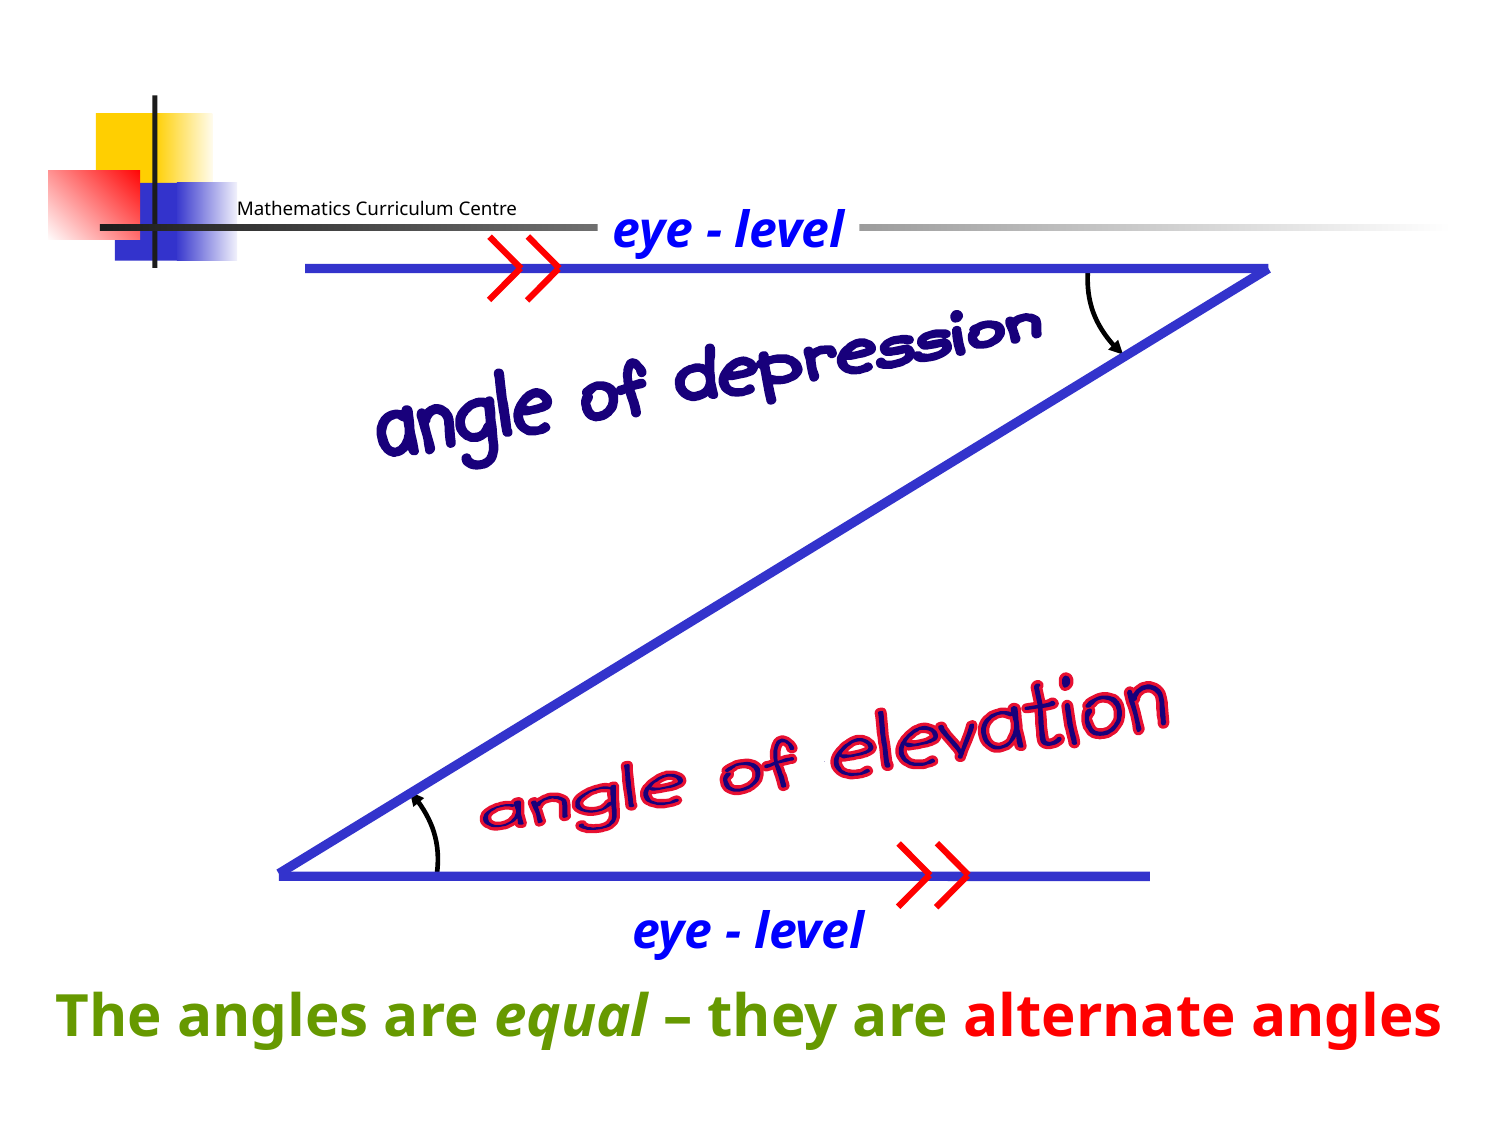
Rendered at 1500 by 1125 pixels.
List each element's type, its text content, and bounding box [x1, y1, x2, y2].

picture [461, 641, 1186, 881]
text_box [334, 791, 438, 876]
picture [359, 265, 1059, 496]
text_box [1087, 270, 1191, 355]
text_box The angles are equal – they are alternate angles [40, 970, 1458, 1056]
text_box eye - level [617, 891, 880, 967]
text_box eye - level [597, 190, 860, 263]
